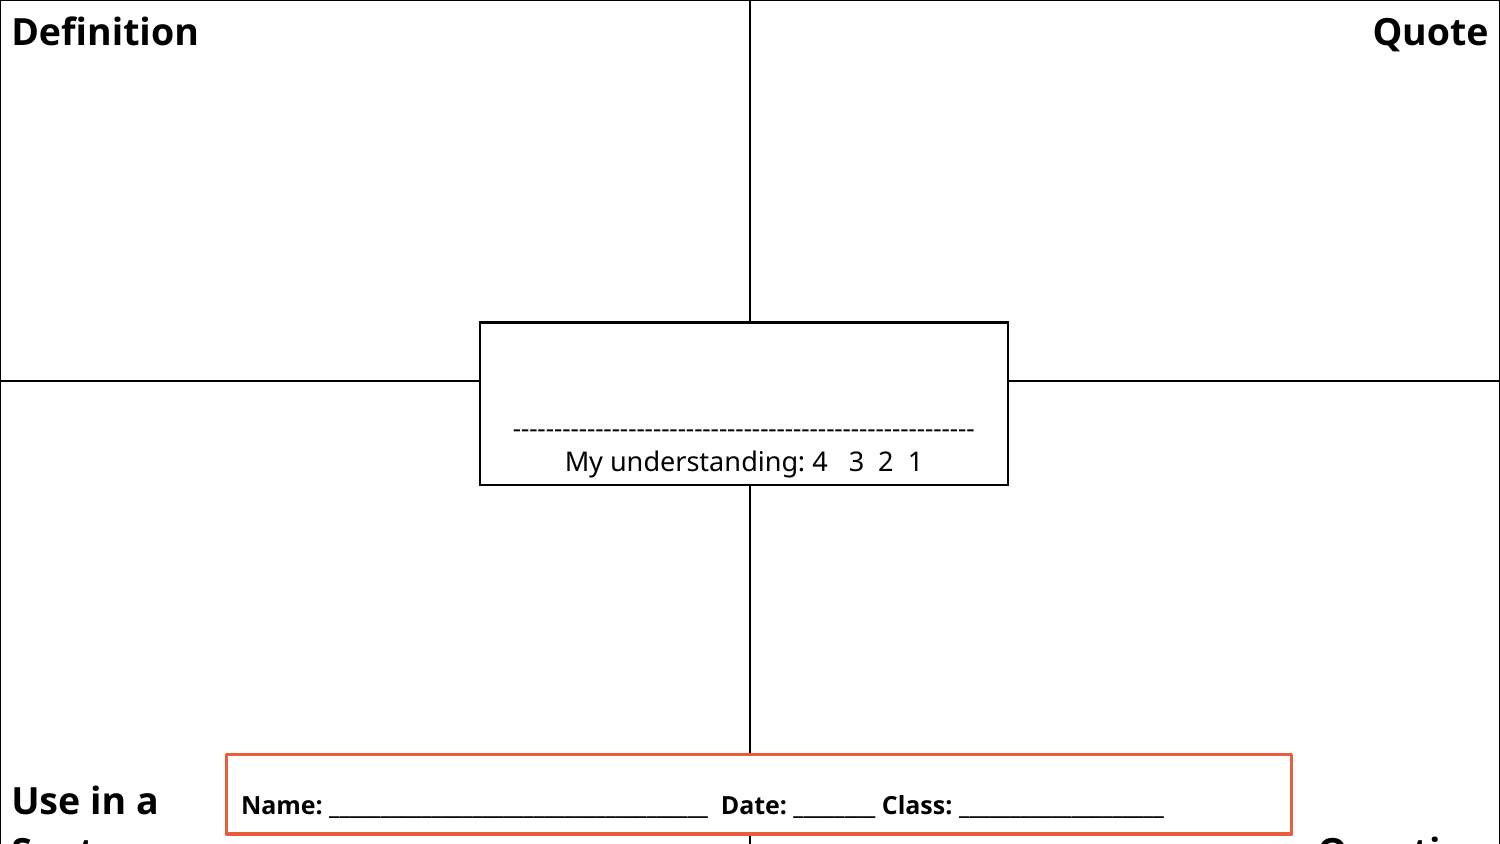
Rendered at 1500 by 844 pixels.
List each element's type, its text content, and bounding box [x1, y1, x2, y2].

table_cell Use in a Sentence [1, 382, 749, 844]
text_box -------------------------------------------------------- My understanding: 4 3 2 1 [480, 322, 1008, 486]
text_box Name: _____________________________________ Date: ________ Class: ____________________ [226, 754, 1292, 834]
table_header Quote [751, 1, 1499, 380]
table_cell Question [751, 382, 1499, 844]
table_header Definition [1, 1, 749, 380]
